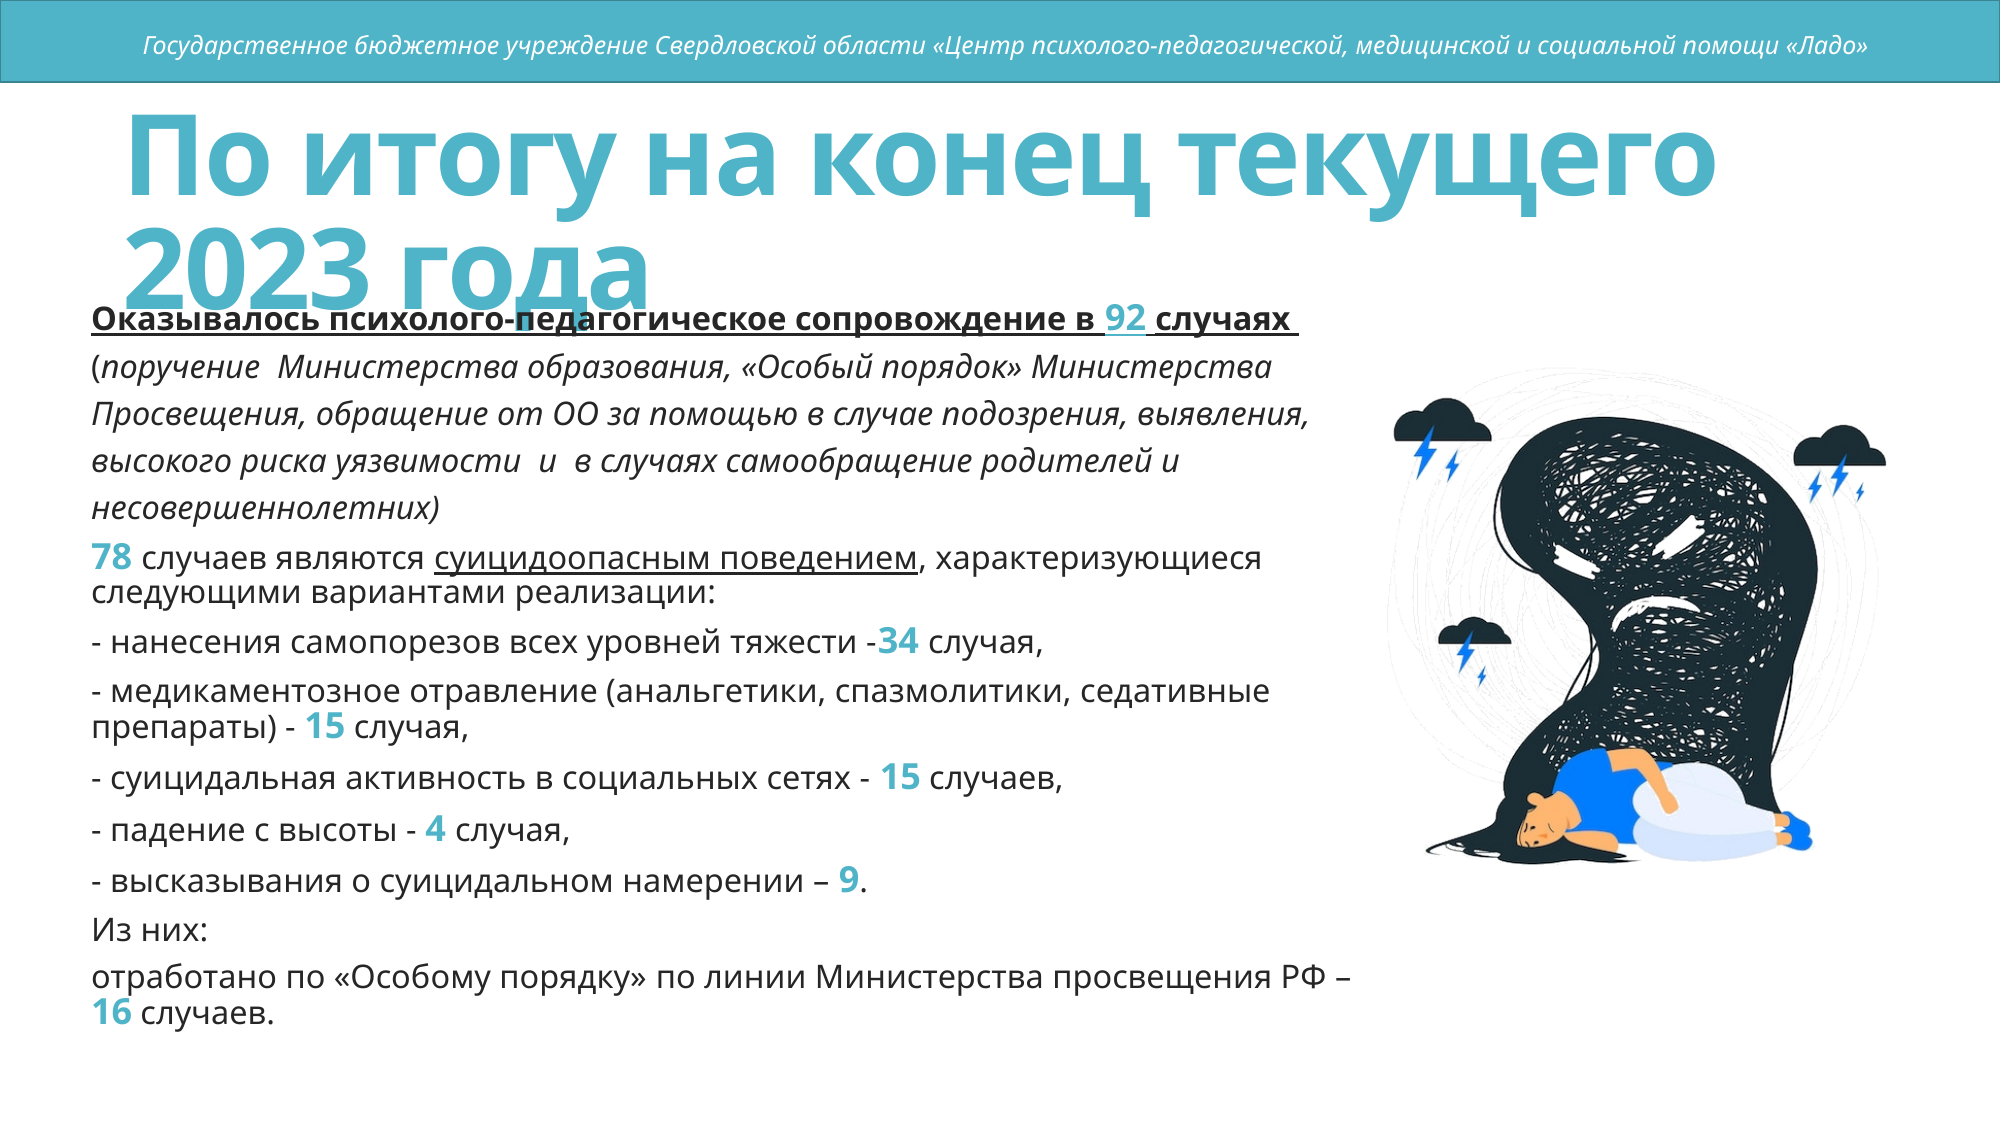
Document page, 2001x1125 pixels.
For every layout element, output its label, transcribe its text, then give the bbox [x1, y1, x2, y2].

picture [1314, 315, 1959, 961]
list Оказывалось психолого-педагогическое сопровождение в 92 случаях (поручение Министерства образования, «Особый порядок» Министерства Просвещения, обращение от ОО за помощью в случае подозрения, выявления, высокого риска уязвимости и в случаях самообращение родителей и несовершеннолетних) 78 случаев являются суицидоопасным поведением, характеризующиеся следующими вариантами реализации: - нанесения самопорезов всех уровней тяжести -34 случая, - медикаментозное отравление (анальгетики, спазмолитики, седативные препараты) - 15 случая, - суицидальная активность в социальных сетях - 15 случаев, - падение с высоты - 4 случая, - высказывания о суицидальном намерении – 9. Из них: отработано по «Особому порядку» по линии Министерства просвещения РФ – 16 случаев. [63, 278, 1394, 1044]
title По итогу на конец текущего 2023 года [107, 83, 1875, 315]
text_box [0, 0, 2000, 83]
